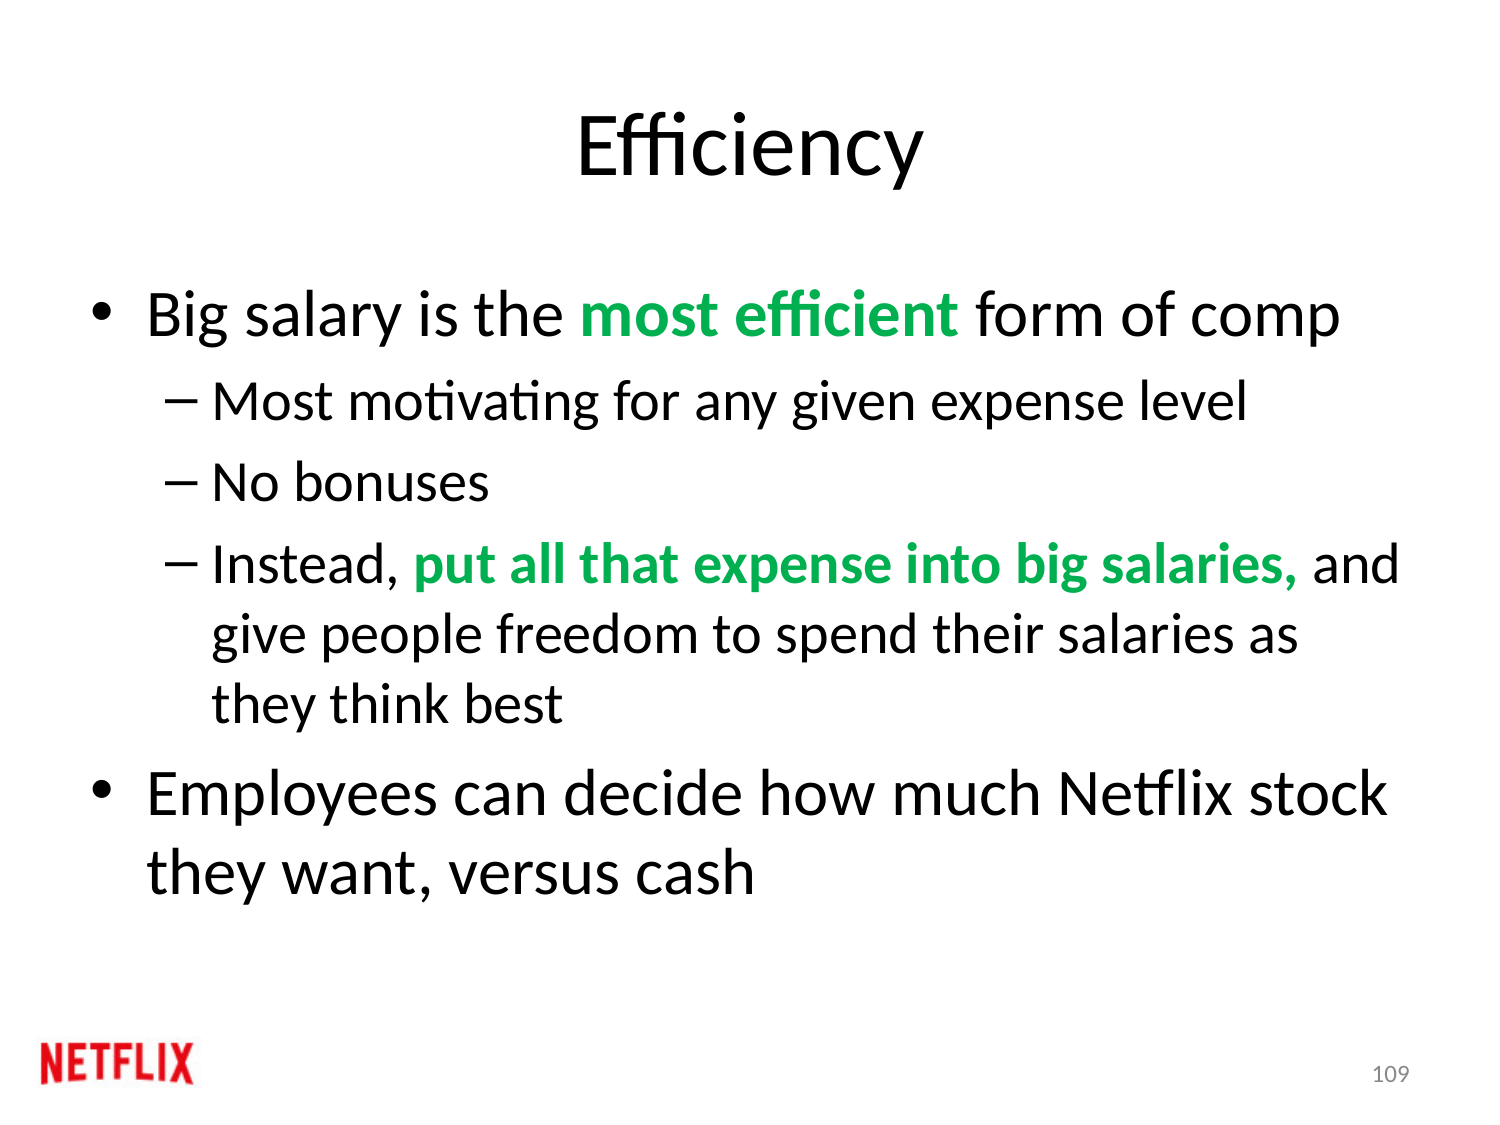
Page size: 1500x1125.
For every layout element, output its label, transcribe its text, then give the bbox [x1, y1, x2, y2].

slide_number ‹#› [1074, 1042, 1425, 1103]
list Big salary is the most efficient form of comp Most motivating for any given expense level No bonuses Instead, put all that expense into big salaries, and give people freedom to spend their salaries as they think best Employees can decide how much Netflix stock they want, versus cash [75, 262, 1425, 1005]
title Efficiency [75, 45, 1425, 233]
picture [24, 1024, 211, 1104]
